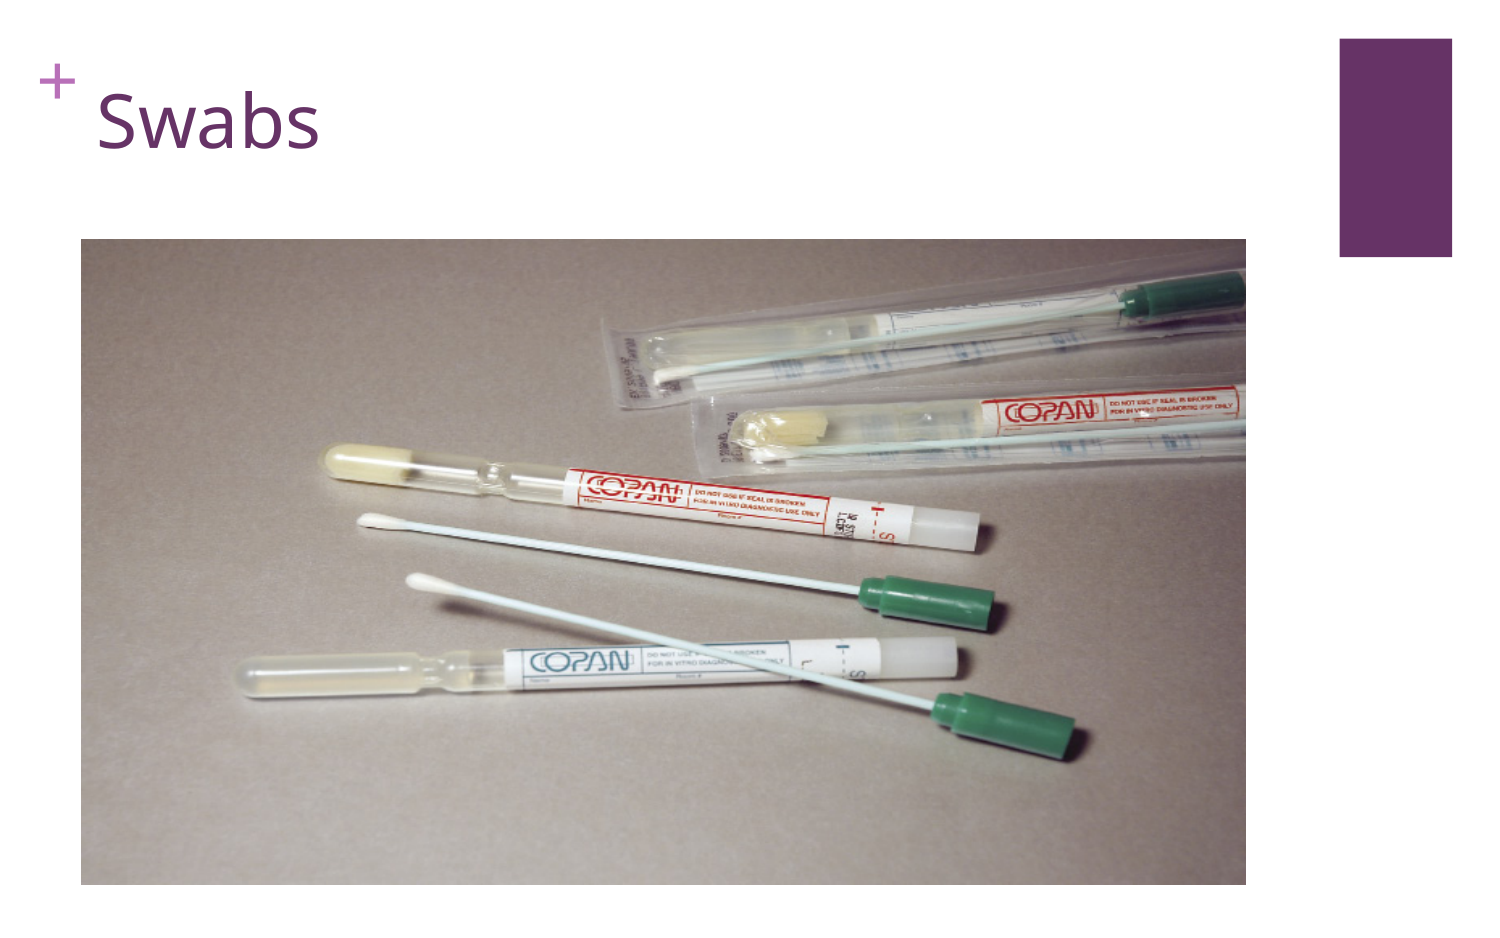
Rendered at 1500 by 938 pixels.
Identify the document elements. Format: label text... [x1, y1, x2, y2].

picture [81, 239, 1246, 885]
title Swabs [81, 66, 1322, 219]
